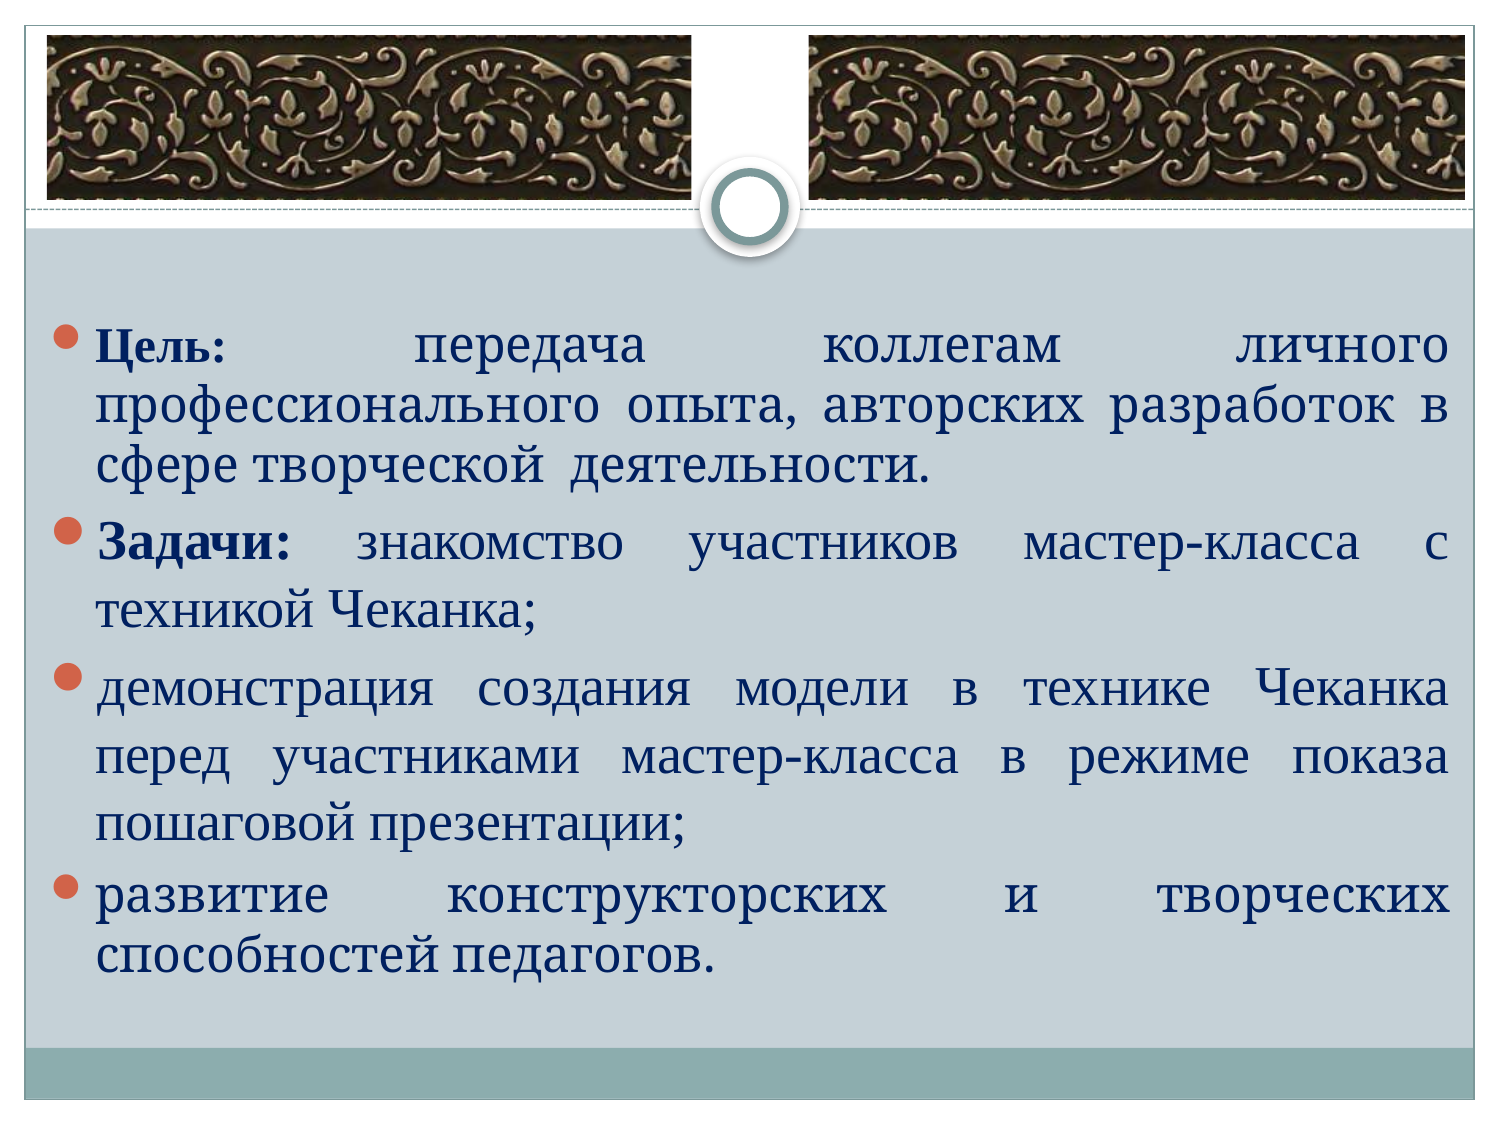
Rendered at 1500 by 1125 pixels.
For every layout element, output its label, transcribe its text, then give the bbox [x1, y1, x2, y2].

list Цель: передача коллегам личного профессионального опыта, авторских разработок в сфере творческой деятельности. Задачи: знакомство участников мастер-класса с техникой Чеканка; демонстрация создания модели в технике Чеканка перед участниками мастер-класса в режиме показа пошаговой презентации; развитие конструкторских и творческих способностей педагогов. [35, 304, 1465, 1055]
picture [46, 34, 692, 200]
picture [808, 34, 1466, 200]
